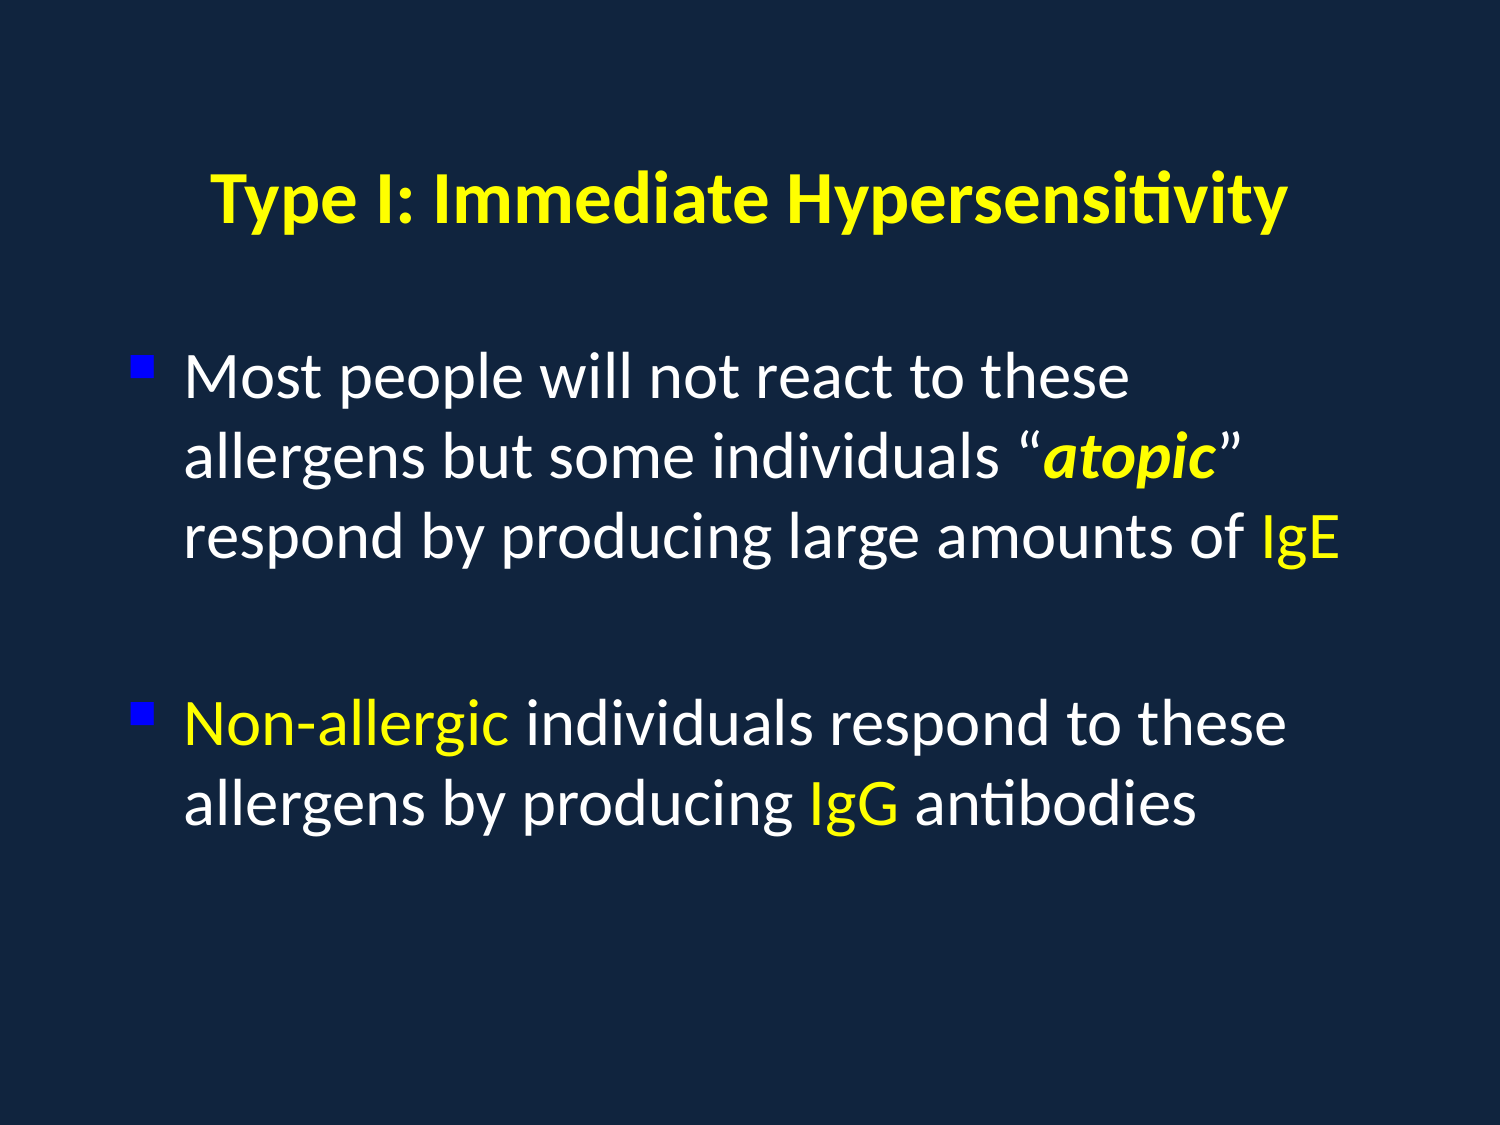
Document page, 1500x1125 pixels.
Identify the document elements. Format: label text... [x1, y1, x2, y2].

text_box Type I: Immediate Hypersensitivity [112, 99, 1388, 288]
text_box Most people will not react to these allergens but some individuals “atopic” respond by producing large amounts of IgE Non-allergic individuals respond to these allergens by producing IgG antibodies [112, 324, 1388, 1000]
